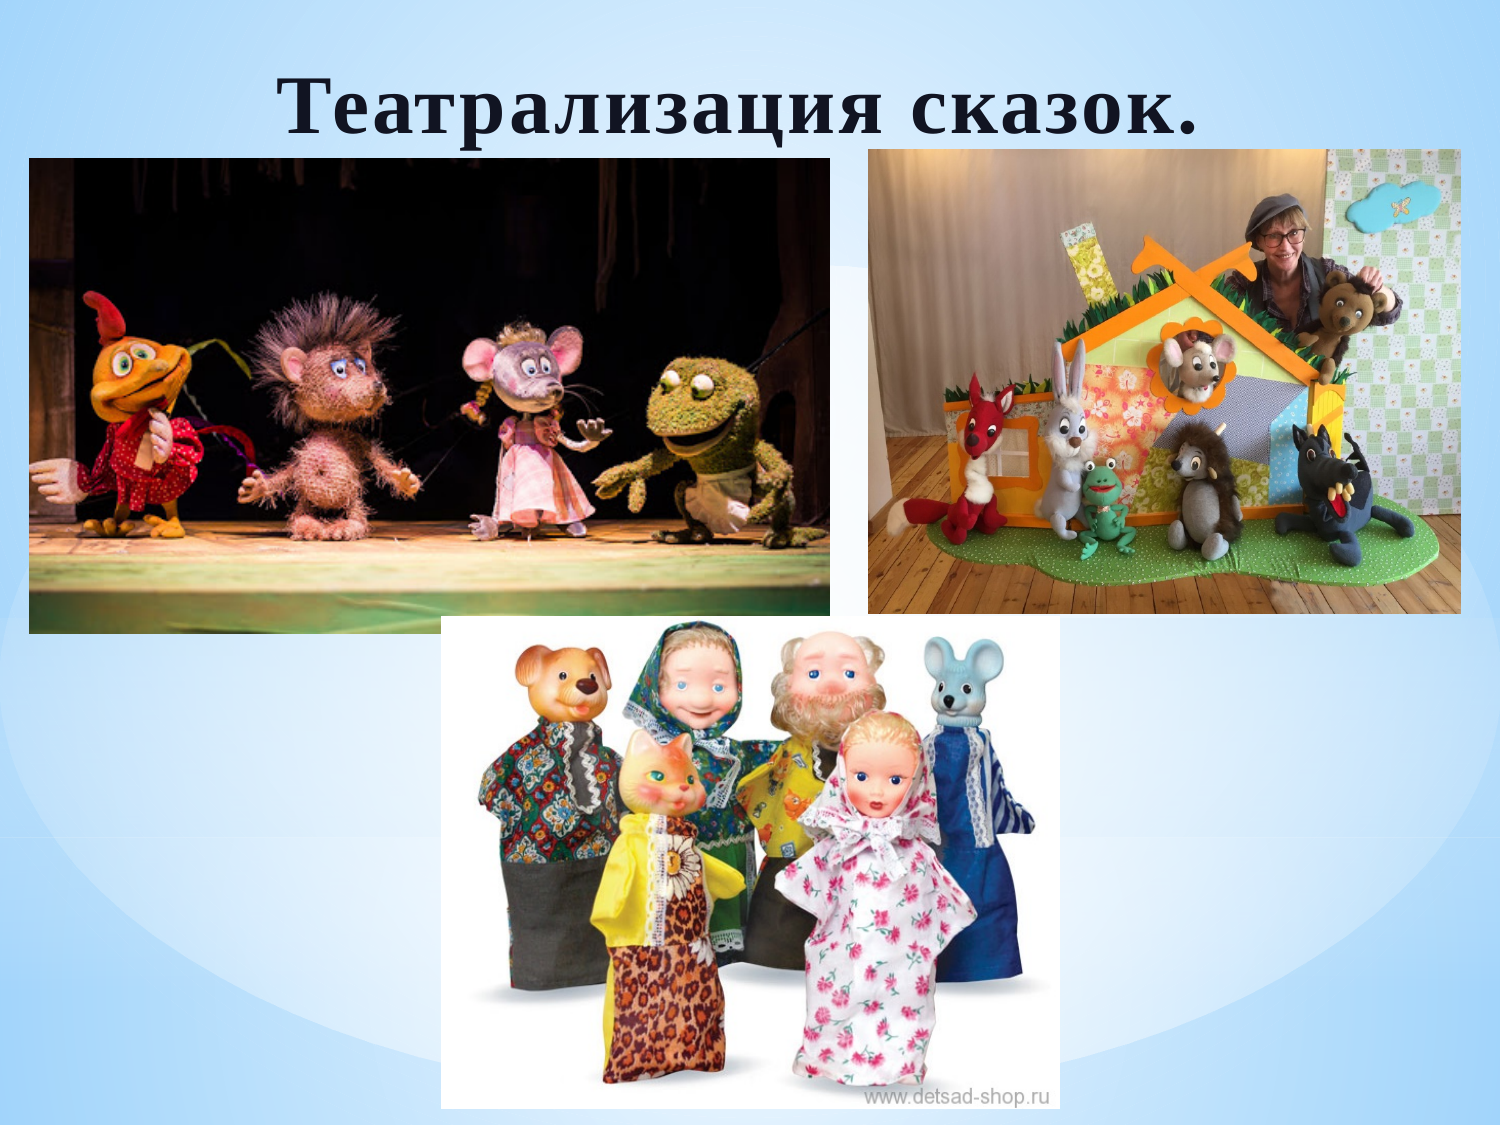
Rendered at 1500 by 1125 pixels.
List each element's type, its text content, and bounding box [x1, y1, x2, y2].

picture [867, 149, 1461, 615]
picture [29, 158, 1061, 1109]
text_box Театрализация сказок. [100, 42, 1376, 158]
